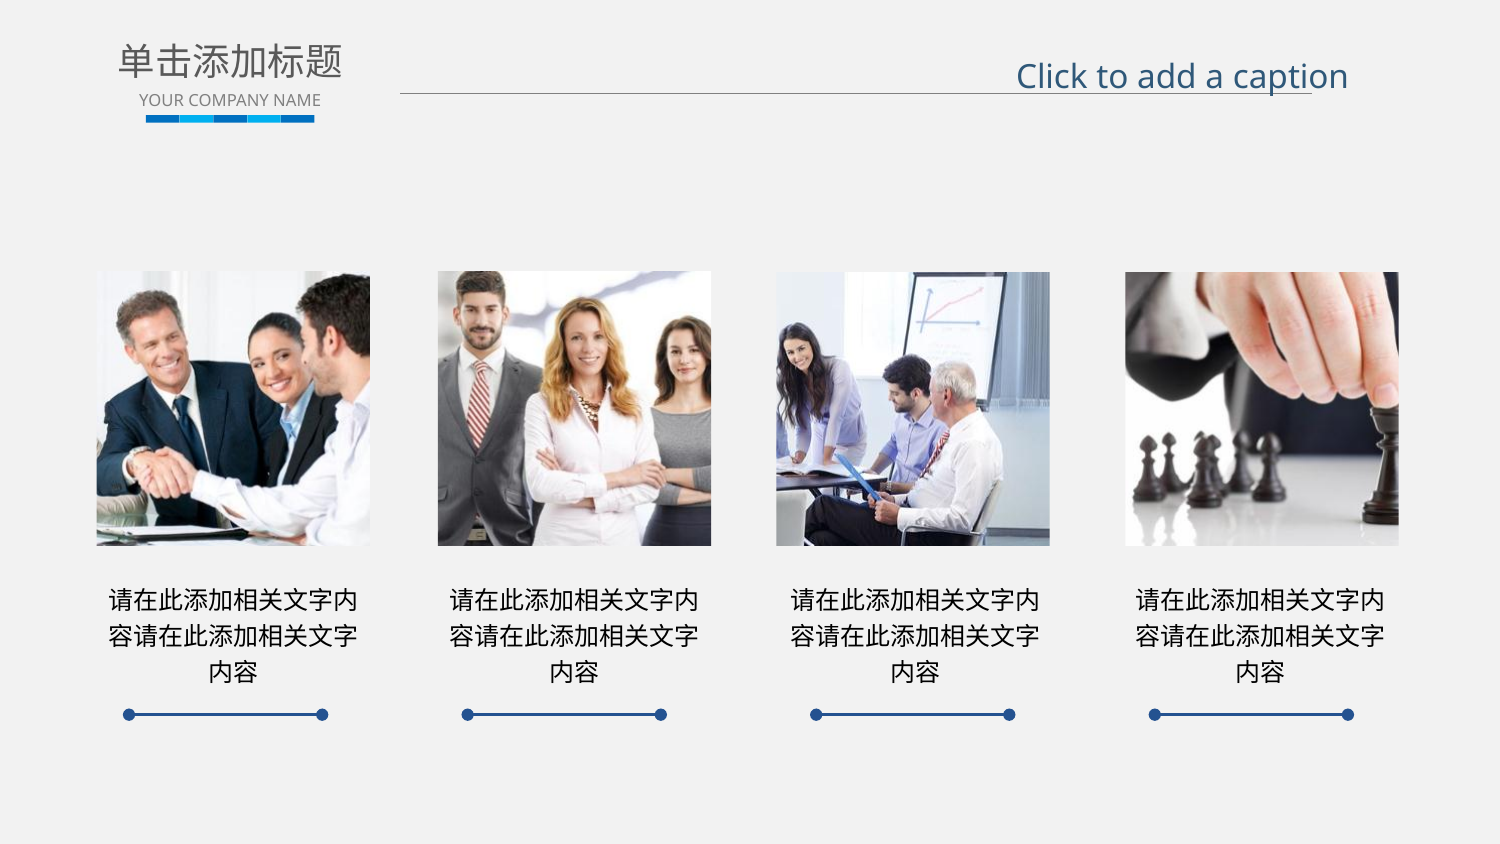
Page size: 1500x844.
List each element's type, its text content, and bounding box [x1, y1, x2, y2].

text_box 请在此添加相关文字内容请在此添加相关文字内容 [96, 573, 370, 693]
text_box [85, 32, 375, 123]
picture [776, 271, 1050, 546]
picture [96, 271, 371, 546]
text_box 请在此添加相关文字内容请在此添加相关文字内容 [1123, 573, 1398, 693]
text_box Click to add a caption [1000, 46, 1425, 103]
text_box 请在此添加相关文字内容请在此添加相关文字内容 [437, 573, 712, 693]
text_box 请在此添加相关文字内容请在此添加相关文字内容 [778, 573, 1053, 693]
picture [1125, 271, 1399, 546]
picture [437, 271, 712, 546]
